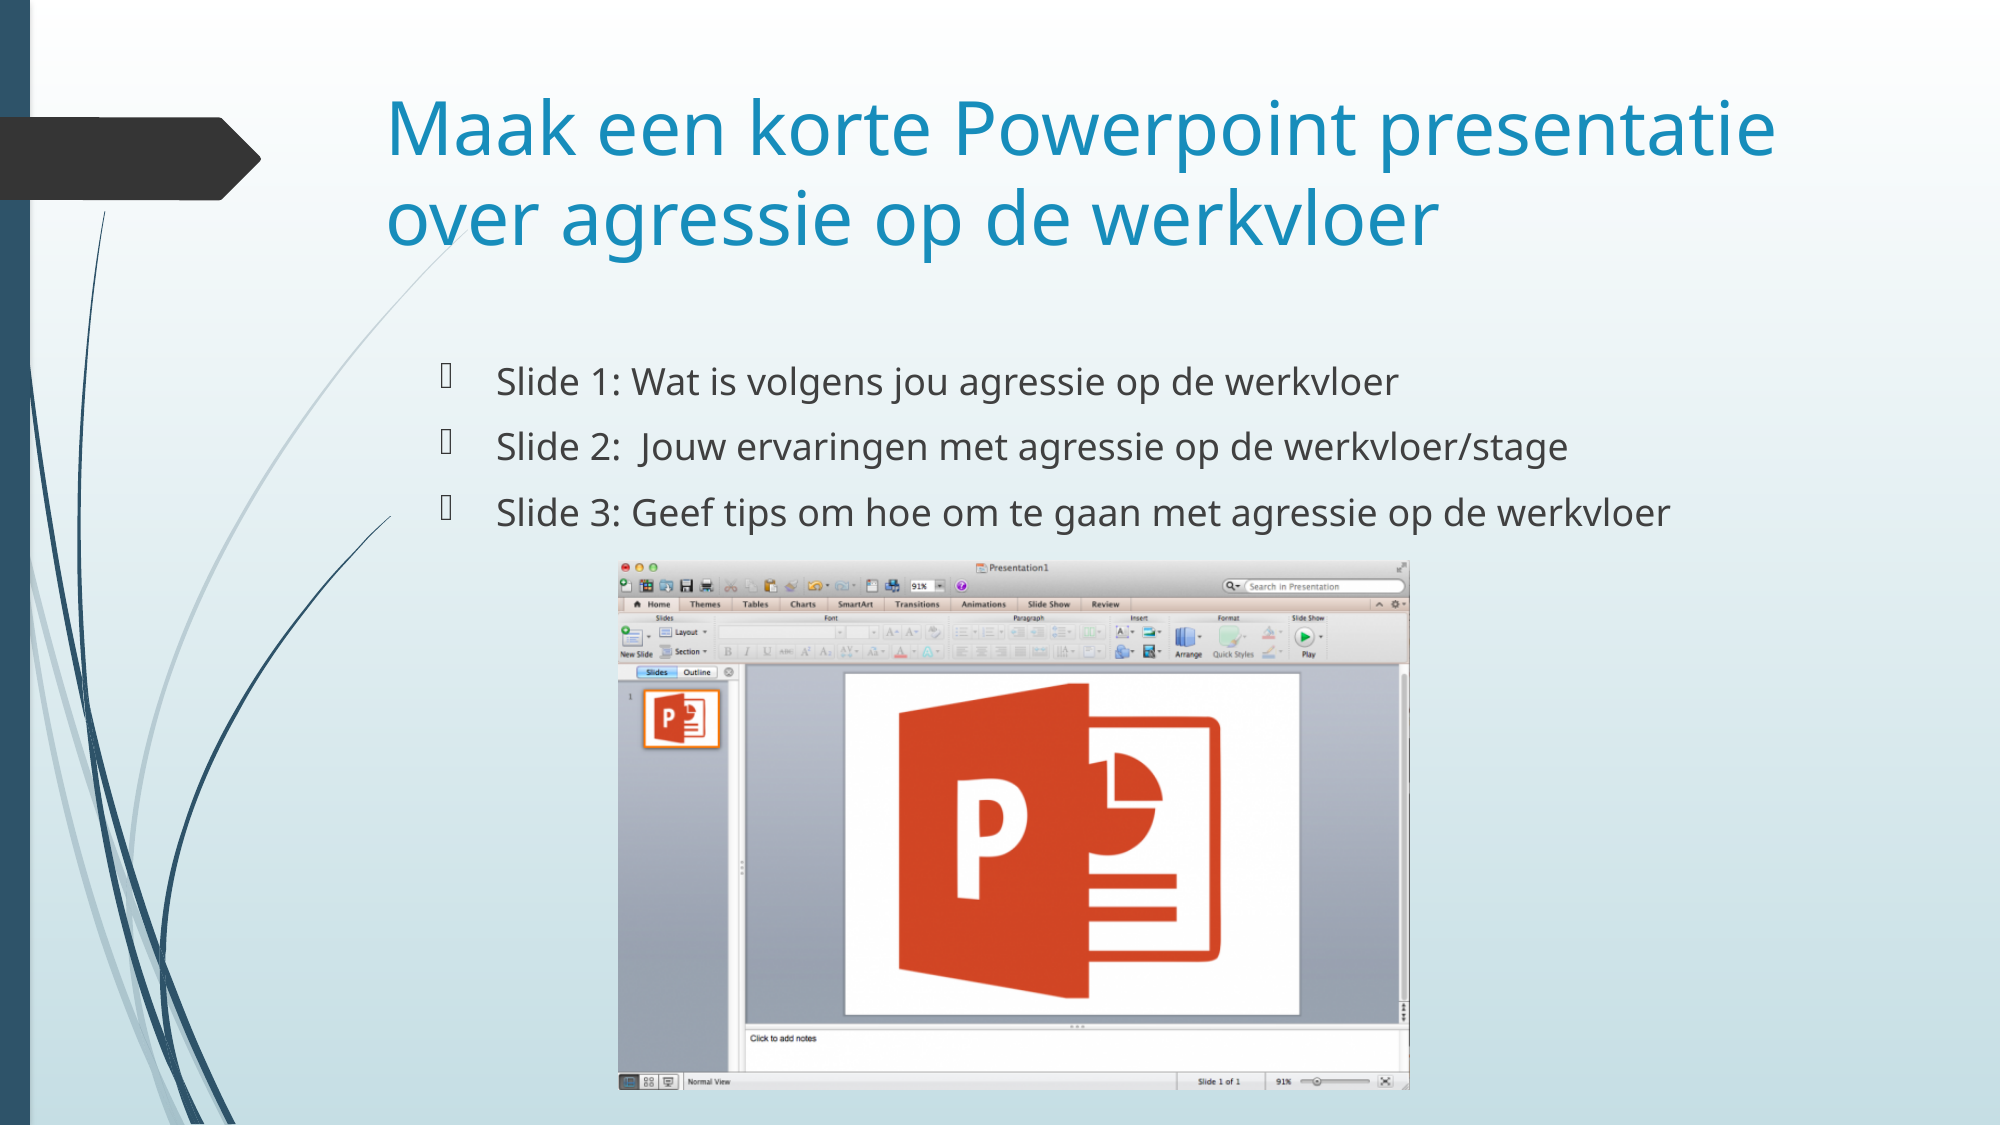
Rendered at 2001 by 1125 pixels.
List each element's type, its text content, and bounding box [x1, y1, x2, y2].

picture [617, 559, 1411, 1090]
list Slide 1: Wat is volgens jou agressie op de werkvloer Slide 2: Jouw ervaringen met agressie op de werkvloer/stage Slide 3: Geef tips om hoe om te gaan met agressie op de werkvloer [424, 350, 1888, 970]
title Maak een korte Powerpoint presentatie over agressie op de werkvloer [370, 72, 1888, 313]
